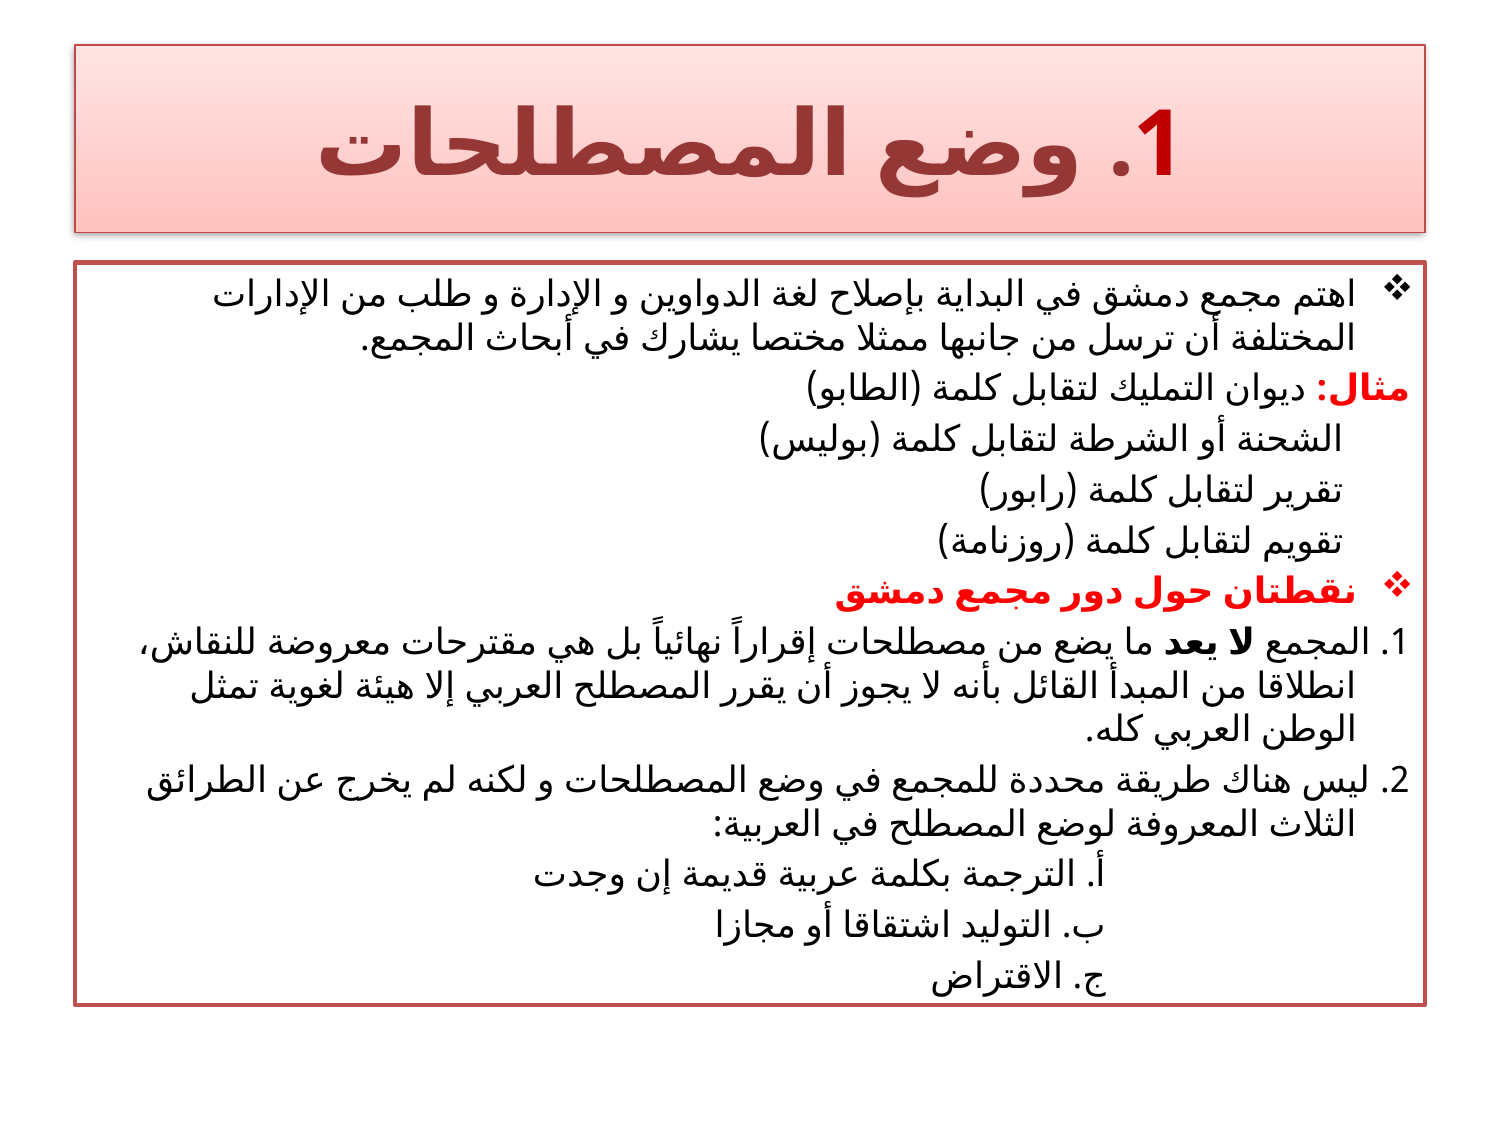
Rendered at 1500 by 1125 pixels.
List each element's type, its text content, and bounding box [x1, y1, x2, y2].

title 1. وضع المصطلحات [74, 44, 1426, 233]
list اهتم مجمع دمشق في البداية بإصلاح لغة الدواوين و الإدارة و طلب من الإدارات المختلفة أن ترسل من جانبها ممثلا مختصا يشارك في أبحاث المجمع. مثال: ديوان التمليك لتقابل كلمة (الطابو) الشحنة أو الشرطة لتقابل كلمة (بوليس) تقرير لتقابل كلمة (رابور) تقويم لتقابل كلمة (روزنامة) نقطتان حول دور مجمع دمشق 1. المجمع لا يعد ما يضع من مصطلحات إقراراً نهائياً بل هي مقترحات معروضة للنقاش، انطلاقا من المبدأ القائل بأنه لا يجوز أن يقرر المصطلح العربي إلا هيئة لغوية تمثل الوطن العربي كله. 2. ليس هناك طريقة محددة للمجمع في وضع المصطلحات و لكنه لم يخرج عن الطرائق الثلاث المعروفة لوضع المصطلح في العربية: أ. الترجمة بكلمة عربية قديمة إن وجدت ب. التوليد اشتقاقا أو مجازا ج. الاقتراض [73, 260, 1427, 1007]
